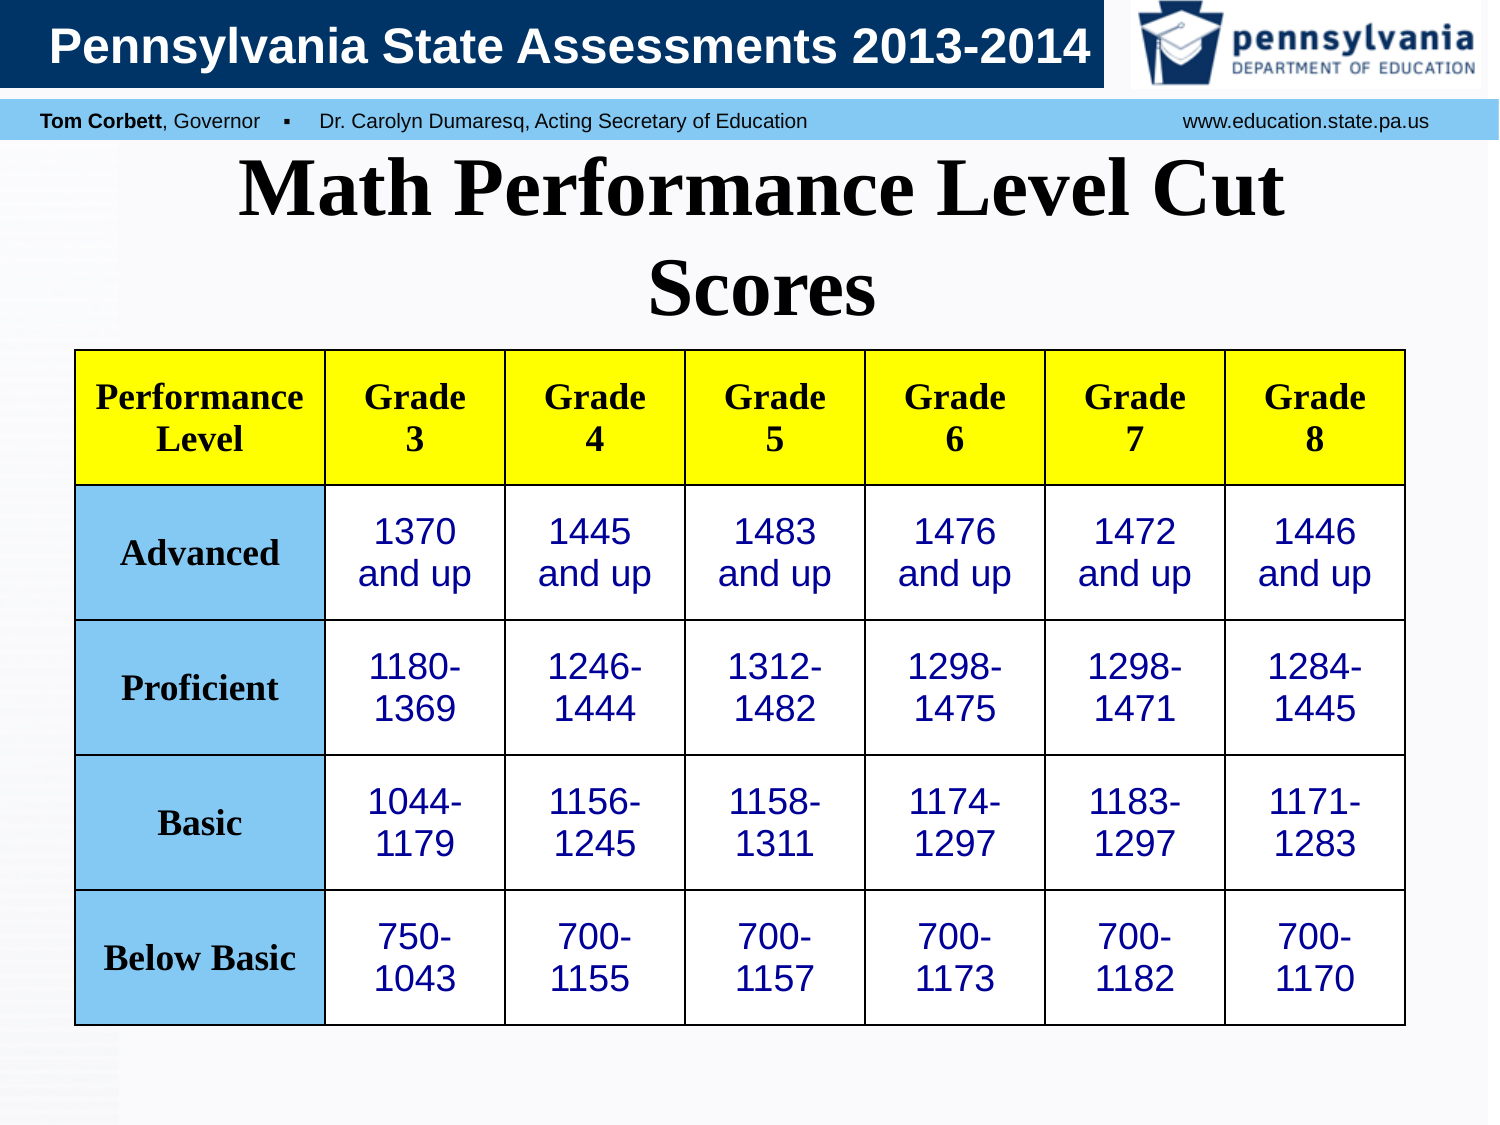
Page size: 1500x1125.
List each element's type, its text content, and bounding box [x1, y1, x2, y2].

table_cell 1171-1283 [1226, 756, 1404, 889]
table_cell Below Basic [76, 891, 324, 1024]
table_cell 1476 and up [866, 486, 1044, 619]
table_cell 1312-1482 [686, 621, 864, 754]
title Math Performance Level Cut Scores [124, 174, 1401, 291]
table_cell 1158-1311 [686, 756, 864, 889]
picture [0, 140, 1488, 1125]
table_header Grade 3 [326, 351, 504, 484]
table_cell 1370 and up [326, 486, 504, 619]
table_cell 1156-1245 [506, 756, 684, 889]
table_header Grade 7 [1046, 351, 1224, 484]
table_cell 700-1173 [866, 891, 1044, 1024]
table_header Grade 4 [506, 351, 684, 484]
table_cell 1483 and up [686, 486, 864, 619]
picture [0, 0, 1488, 99]
table_cell 1044-1179 [326, 756, 504, 889]
table_cell Basic [76, 756, 324, 889]
table_cell 700-1155 [506, 891, 684, 1024]
table_cell 1446 and up [1226, 486, 1404, 619]
table_cell 1183-1297 [1046, 756, 1224, 889]
table_header Performance Level [76, 351, 324, 484]
table_cell 700-1182 [1046, 891, 1224, 1024]
table_cell 1472 and up [1046, 486, 1224, 619]
table_cell 700-1157 [686, 891, 864, 1024]
table_cell 700-1170 [1226, 891, 1404, 1024]
table_cell Advanced [76, 486, 324, 619]
table_header Grade 8 [1226, 351, 1404, 484]
table_cell Proficient [76, 621, 324, 754]
table_cell 1174-1297 [866, 756, 1044, 889]
table_cell 1445 and up [506, 486, 684, 619]
table_cell 1298-1471 [1046, 621, 1224, 754]
table_header Grade 5 [686, 351, 864, 484]
table_cell 1180-1369 [326, 621, 504, 754]
table_header Grade 6 [866, 351, 1044, 484]
table_cell 1284-1445 [1226, 621, 1404, 754]
table_cell 1246-1444 [506, 621, 684, 754]
table_cell 750-1043 [326, 891, 504, 1024]
table_cell 1298-1475 [866, 621, 1044, 754]
